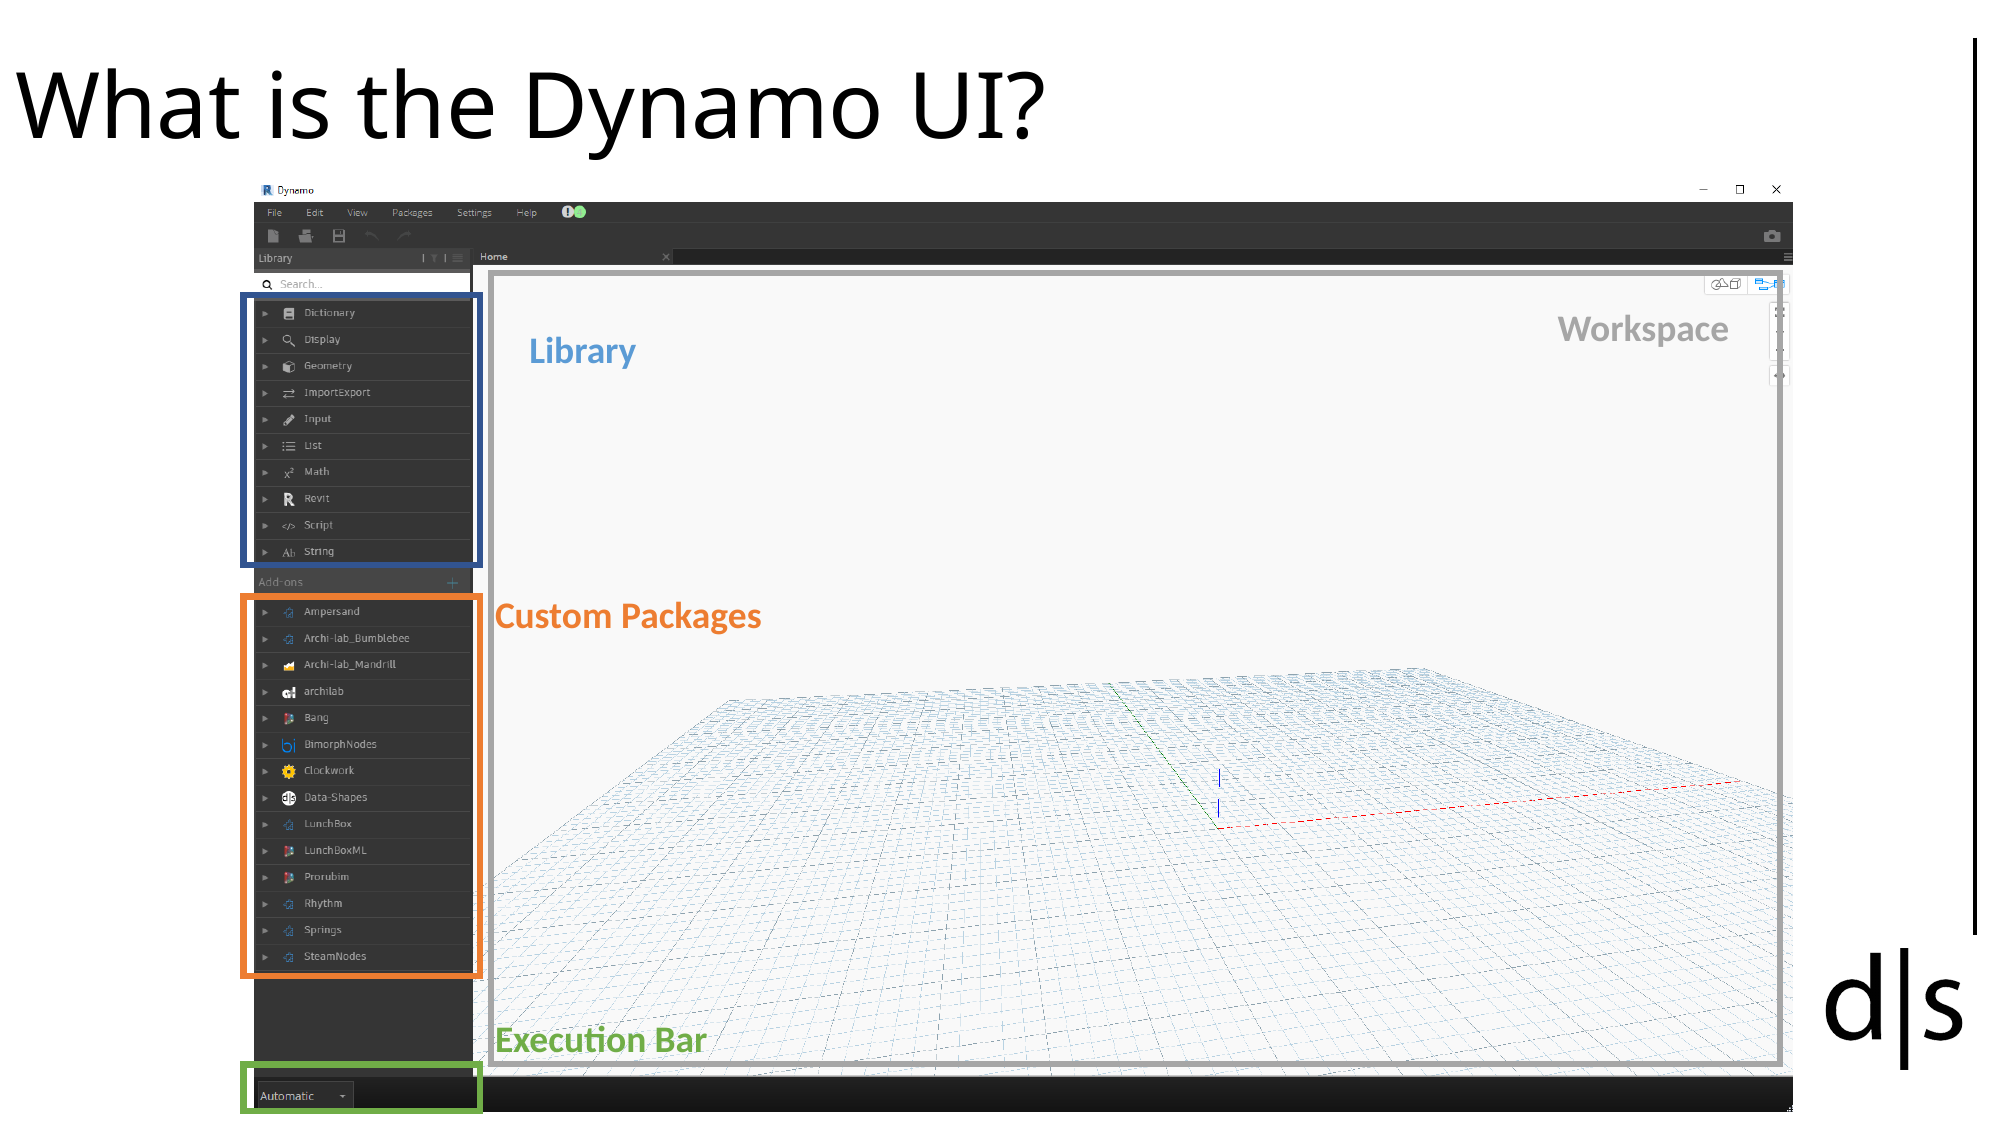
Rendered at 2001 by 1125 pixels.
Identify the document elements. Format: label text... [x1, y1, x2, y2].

picture [1821, 935, 1974, 1088]
title What is the Dynamo UI? [0, 0, 1989, 218]
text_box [243, 185, 1793, 1112]
